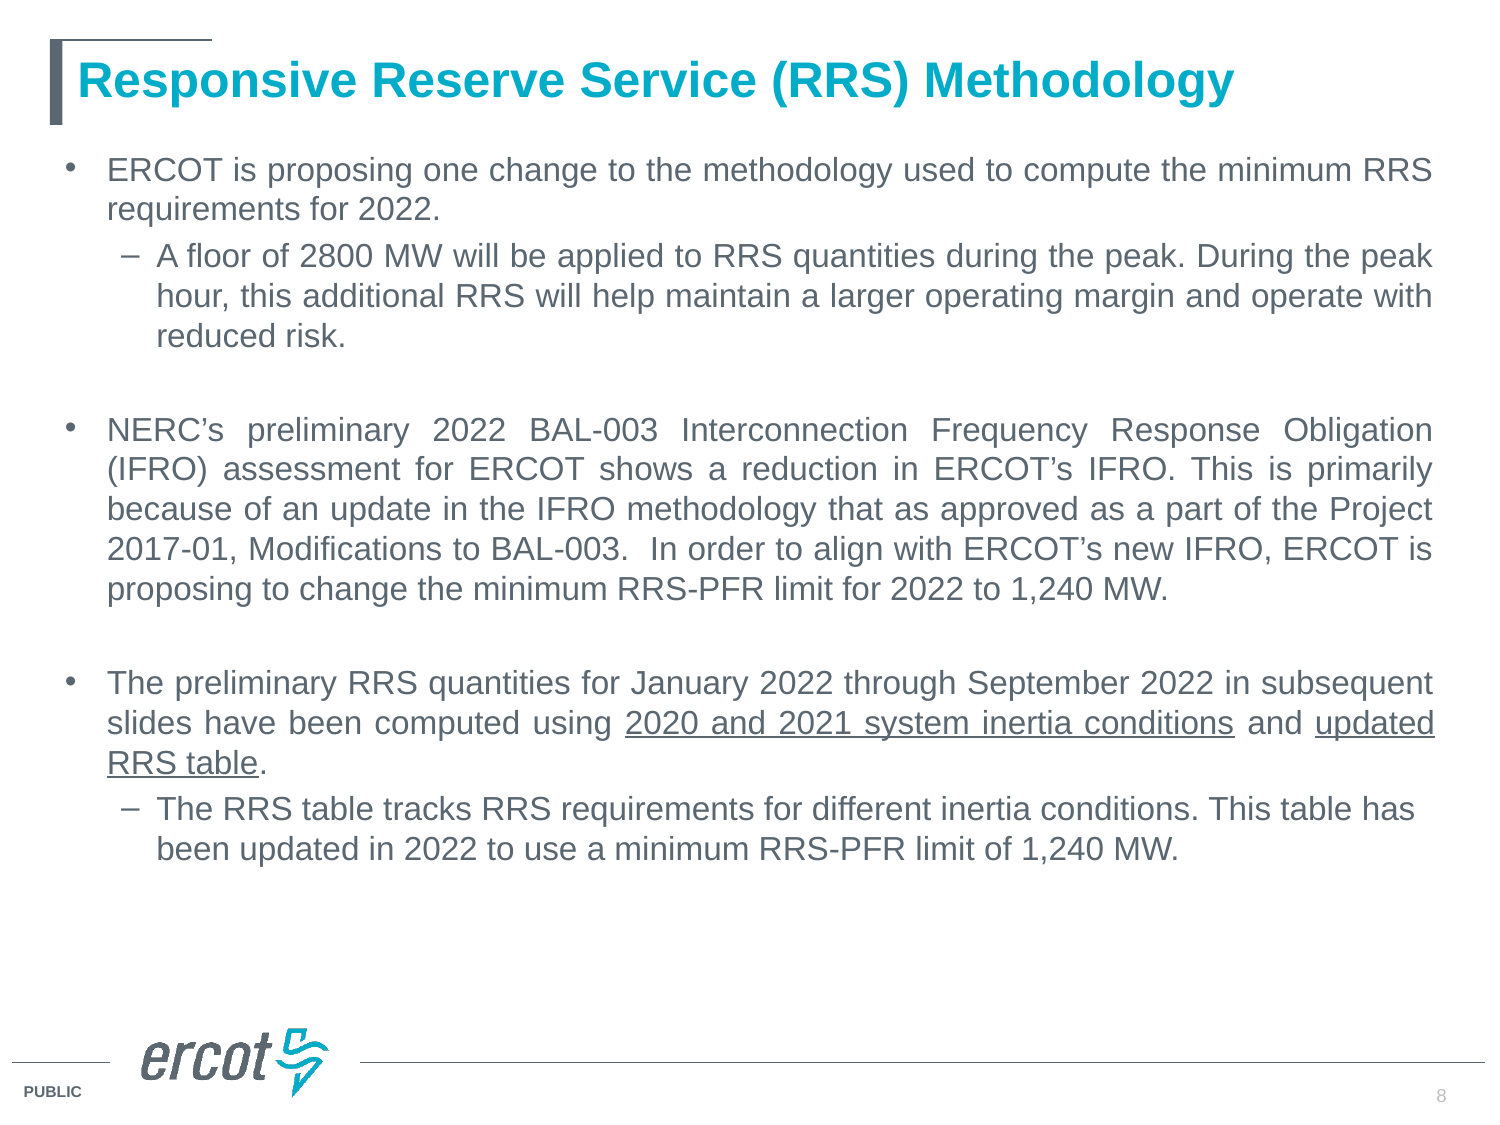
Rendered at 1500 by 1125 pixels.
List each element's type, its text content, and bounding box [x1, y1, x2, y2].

list ERCOT is proposing one change to the methodology used to compute the minimum RRS requirements for 2022. A floor of 2800 MW will be applied to RRS quantities during the peak. During the peak hour, this additional RRS will help maintain a larger operating margin and operate with reduced risk. NERC’s preliminary 2022 BAL-003 Interconnection Frequency Response Obligation (IFRO) assessment for ERCOT shows a reduction in ERCOT’s IFRO. This is primarily because of an update in the IFRO methodology that as approved as a part of the Project 2017-01, Modifications to BAL-003. In order to align with ERCOT’s new IFRO, ERCOT is proposing to change the minimum RRS-PFR limit for 2022 to 1,240 MW. The preliminary RRS quantities for January 2022 through September 2022 in subsequent slides have been computed using 2020 and 2021 system inertia conditions and updated RRS table. The RRS table tracks RRS requirements for different inertia conditions. This table has been updated in 2022 to use a minimum RRS-PFR limit of 1,240 MW. [50, 140, 1450, 972]
title Responsive Reserve Service (RRS) Methodology [62, 39, 1450, 125]
picture [137, 1024, 332, 1100]
